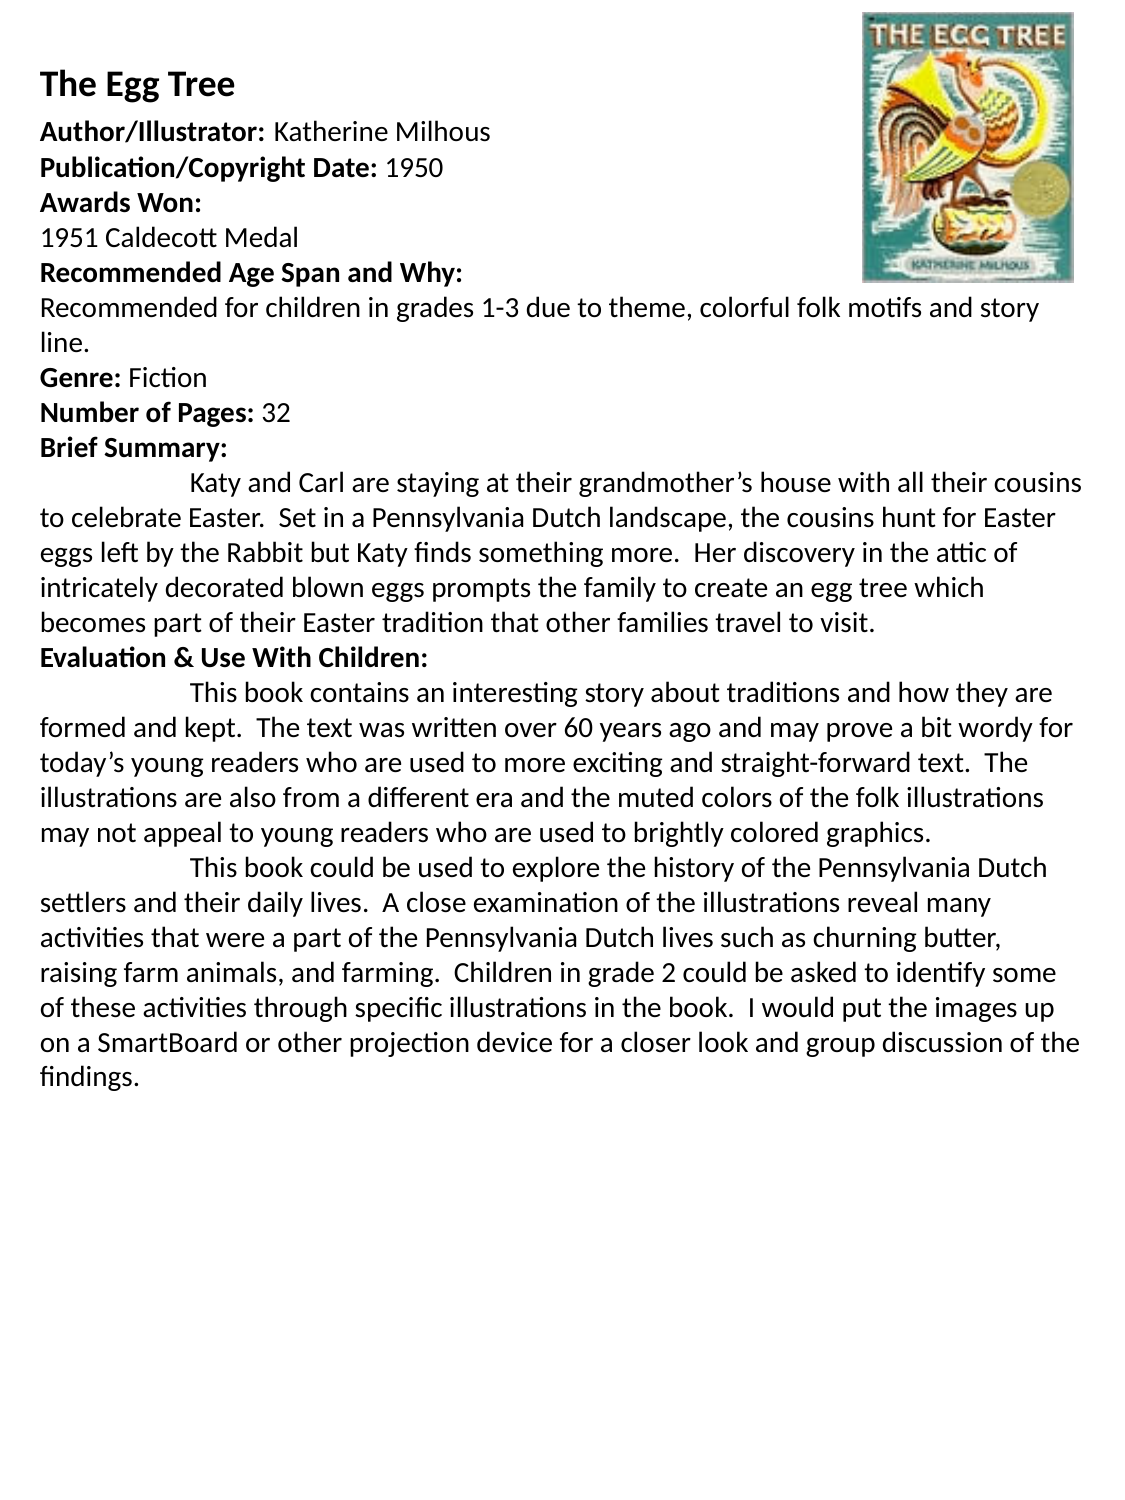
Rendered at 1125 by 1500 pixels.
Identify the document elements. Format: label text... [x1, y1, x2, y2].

text_box The Egg Tree Author/Illustrator: Katherine Milhous Publication/Copyright Date: 1950 Awards Won: 1951 Caldecott Medal Recommended Age Span and Why: Recommended for children in grades 1-3 due to theme, colorful folk motifs and story line. Genre: Fiction Number of Pages: 32 Brief Summary: Katy and Carl are staying at their grandmother’s house with all their cousins to celebrate Easter. Set in a Pennsylvania Dutch landscape, the cousins hunt for Easter eggs left by the Rabbit but Katy finds something more. Her discovery in the attic of intricately decorated blown eggs prompts the family to create an egg tree which becomes part of their Easter tradition that other families travel to visit. Evaluation & Use With Children: This book contains an interesting story about traditions and how they are formed and kept. The text was written over 60 years ago and may prove a bit wordy for today’s young readers who are used to more exciting and straight-forward text. The illustrations are also from a different era and the muted colors of the folk illustrations may not appeal to young readers who are used to brightly colored graphics. This book could be used to explore the history of the Pennsylvania Dutch settlers and their daily lives. A close examination of the illustrations reveal many activities that were a part of the Pennsylvania Dutch lives such as churning butter, raising farm animals, and farming. Children in grade 2 could be asked to identify some of these activities through specific illustrations in the book. I would put the images up on a SmartBoard or other projection device for a closer look and group discussion of the findings. [24, 51, 1100, 1101]
picture [862, 12, 1074, 283]
